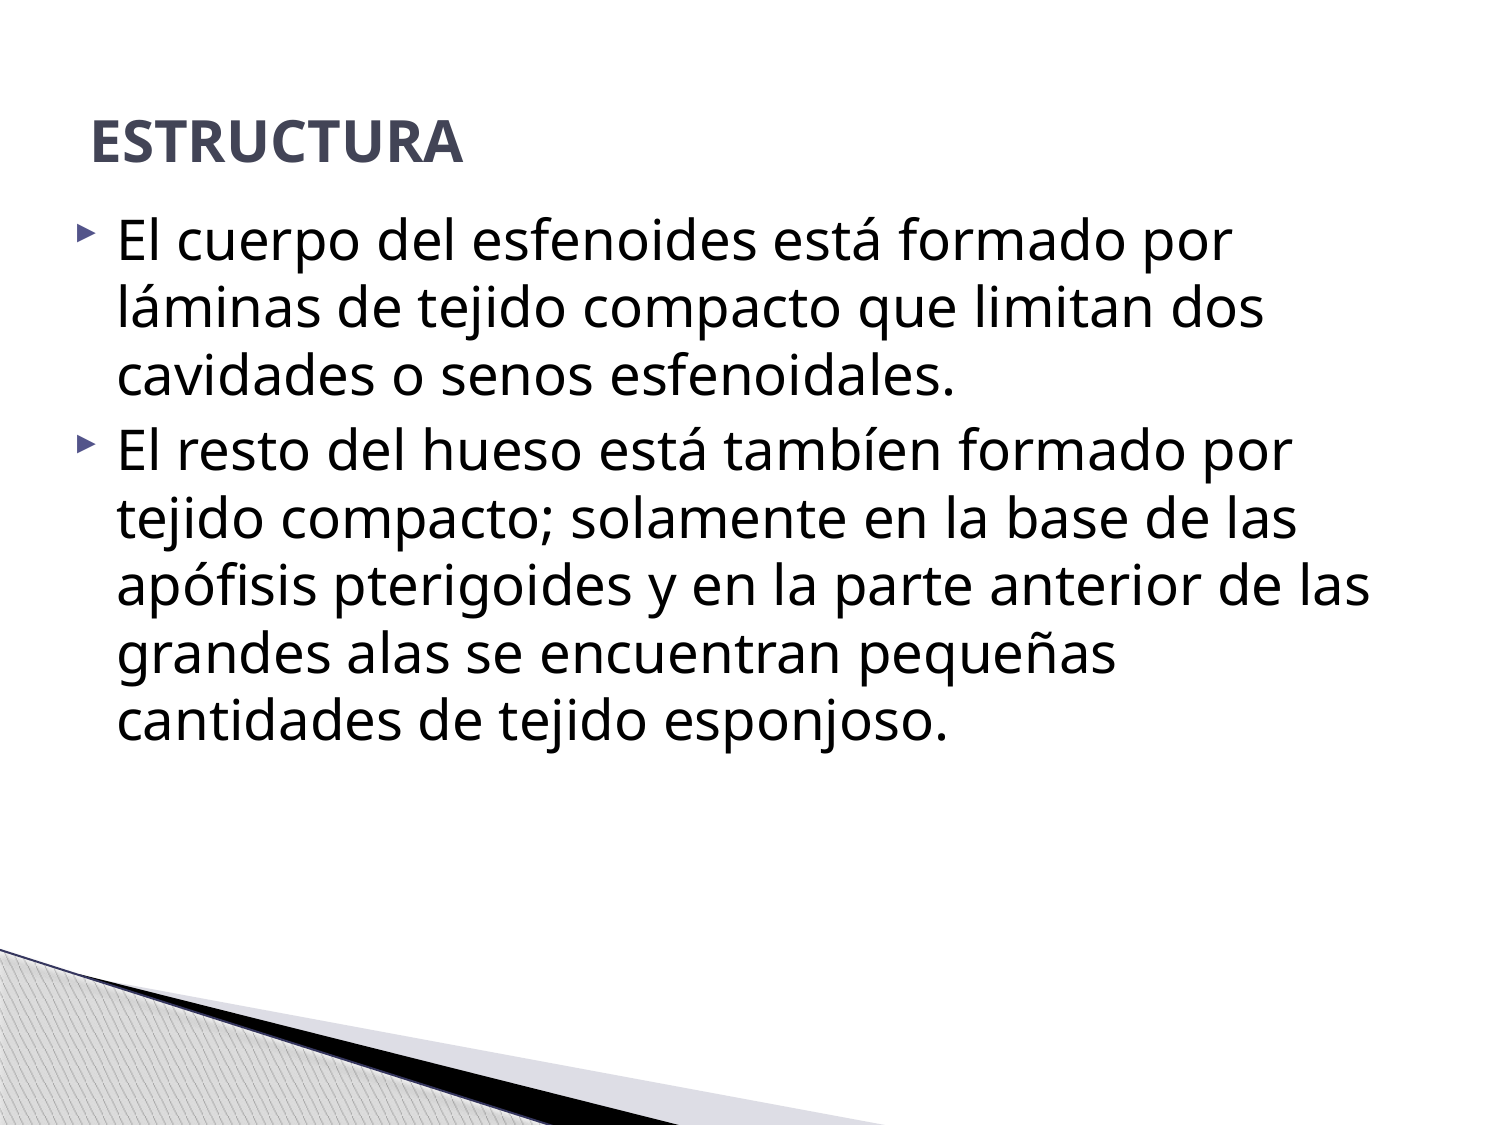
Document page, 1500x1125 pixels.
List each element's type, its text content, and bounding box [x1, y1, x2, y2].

title ESTRUCTURA [75, 45, 1425, 233]
list El cuerpo del esfenoides está formado por láminas de tejido compacto que limitan dos cavidades o senos esfenoidales. El resto del hueso está tambíen formado por tejido compacto; solamente en la base de las apófisis pterigoides y en la parte anterior de las grandes alas se encuentran pequeñas cantidades de tejido esponjoso. [41, 196, 1425, 986]
